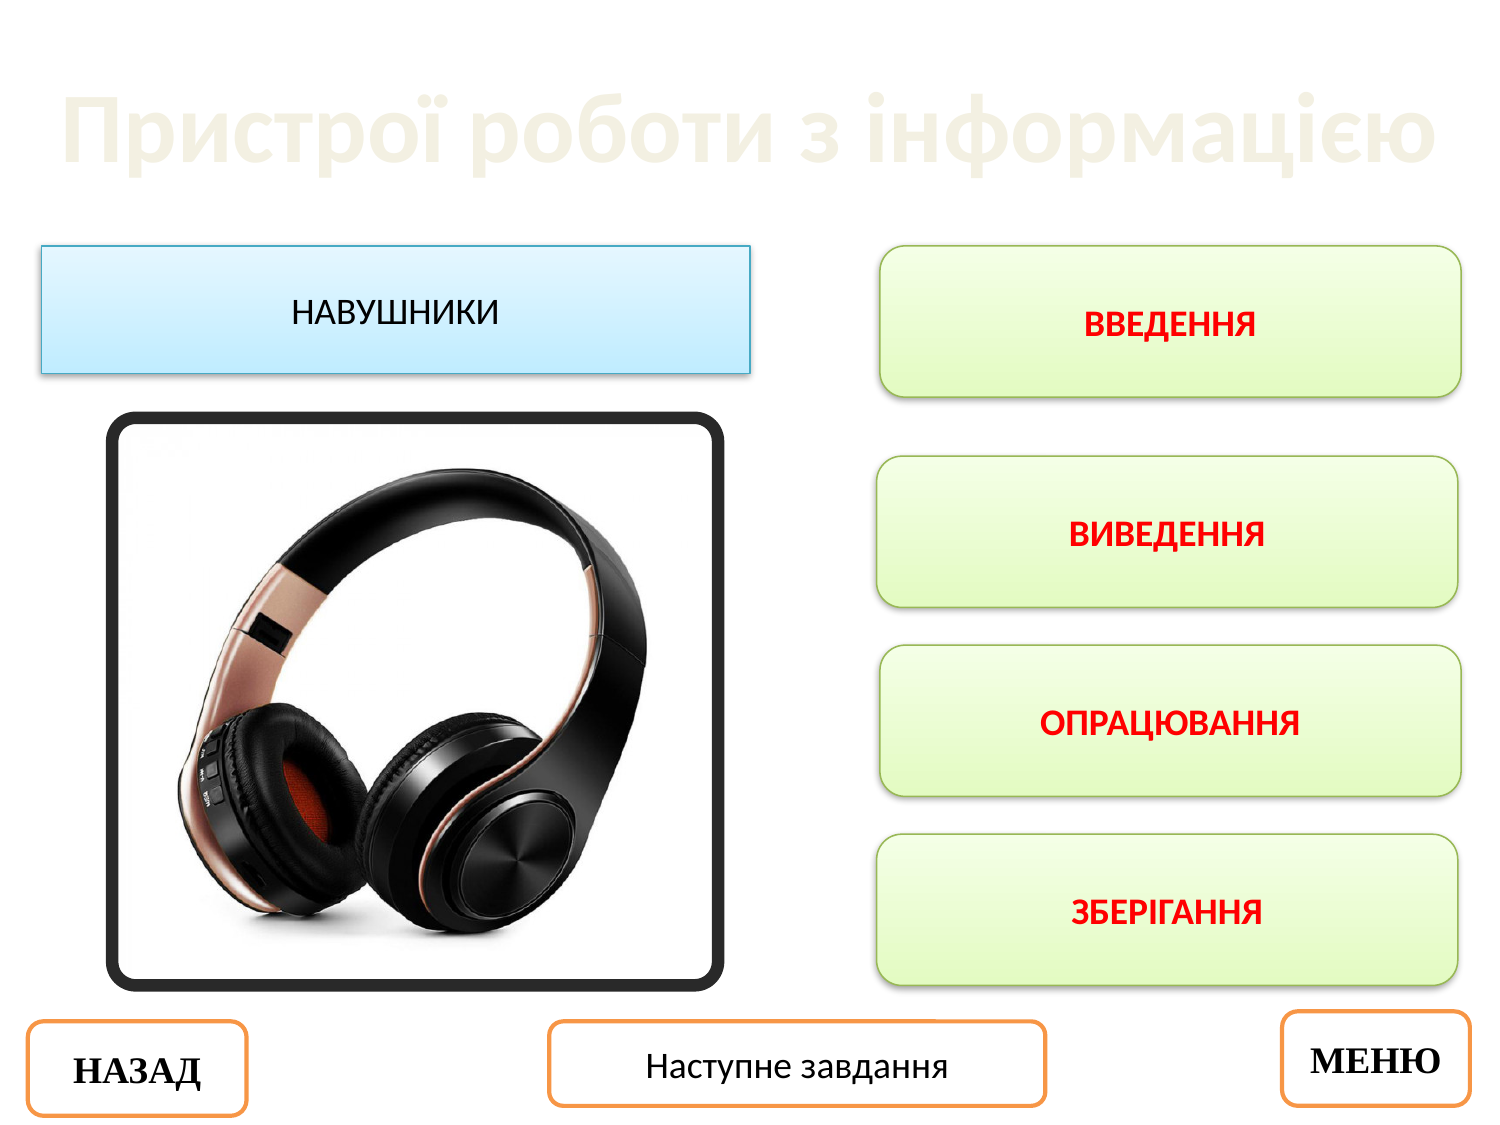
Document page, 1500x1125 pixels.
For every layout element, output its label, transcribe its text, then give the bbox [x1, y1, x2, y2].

text_box МЕНЮ [1279, 1009, 1472, 1108]
text_box Наступне завдання [547, 1019, 1048, 1108]
text_box ВИВЕДЕННЯ [875, 455, 1459, 609]
footer Ведмідська Наталія Миколаївна [512, 1042, 988, 1103]
text_box Пристрої роботи з інформацією [45, 54, 1455, 190]
text_box ВВЕДЕННЯ [879, 245, 1462, 398]
text_box НАЗАД [25, 1019, 249, 1118]
text_box НАВУШНИКИ [41, 245, 751, 374]
text_box ЗБЕРІГАННЯ [875, 833, 1459, 987]
picture [111, 417, 719, 986]
text_box ОПРАЦЮВАННЯ [879, 644, 1462, 798]
